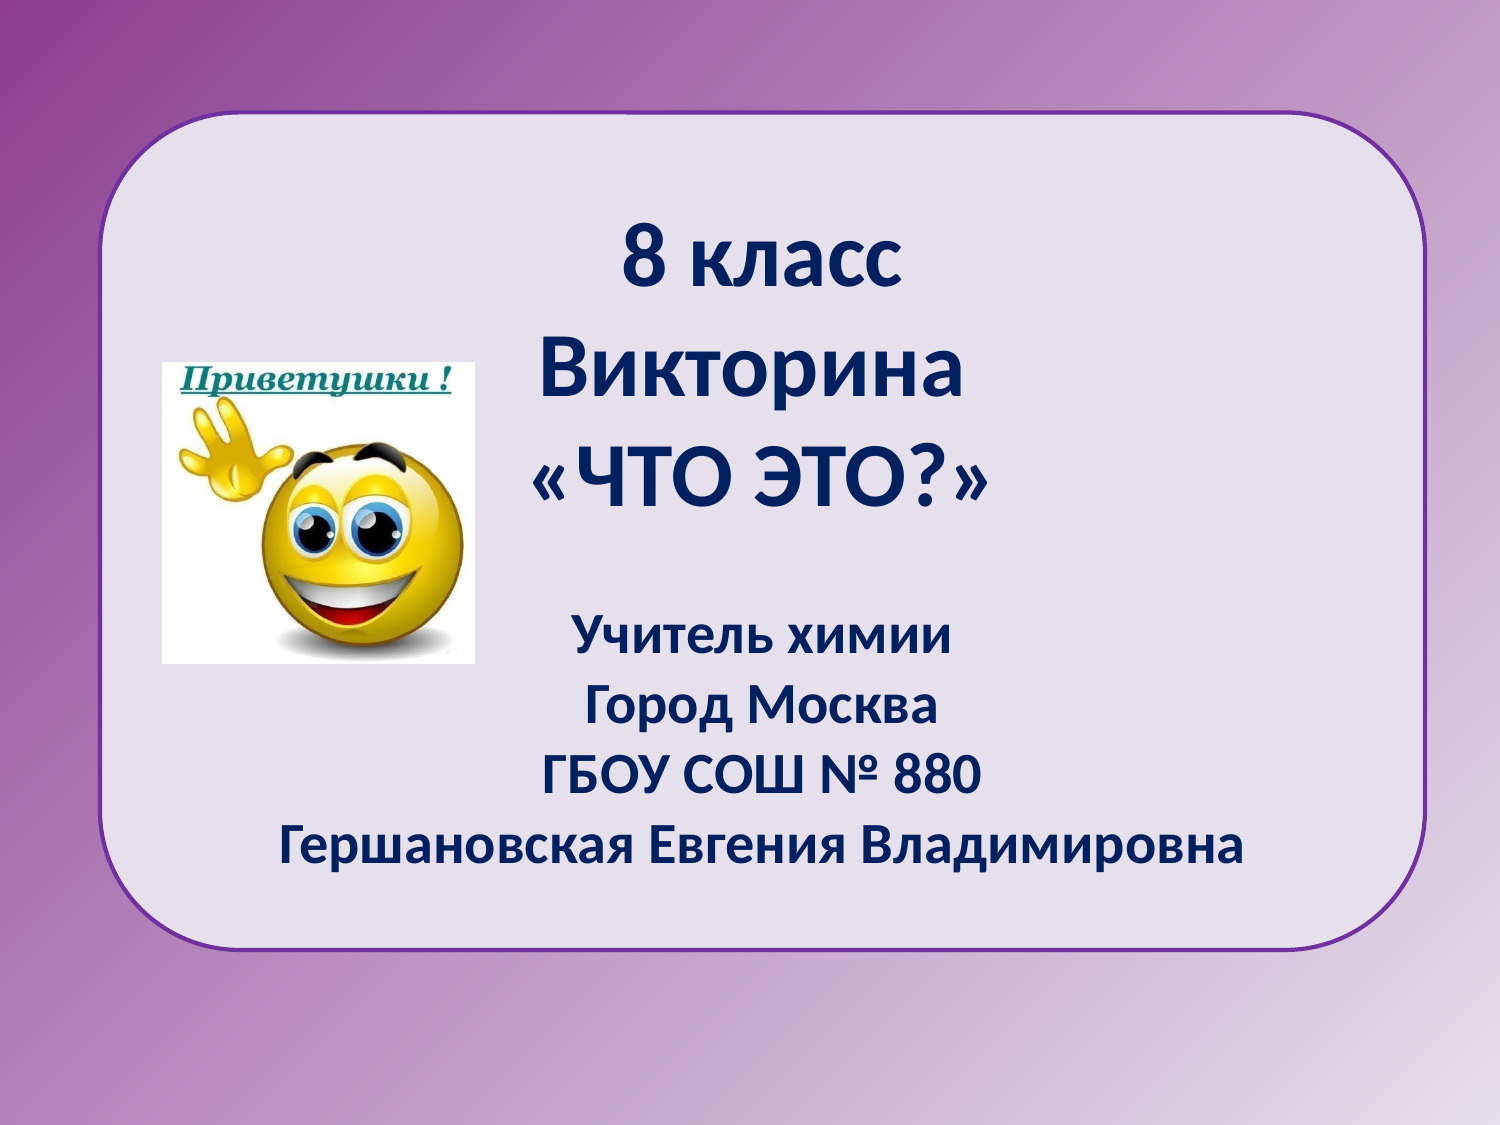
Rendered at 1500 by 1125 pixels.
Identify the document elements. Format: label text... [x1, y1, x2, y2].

picture [162, 362, 476, 665]
text_box [97, 110, 1428, 953]
text_box 8 класс Викторина «ЧТО ЭТО?» Учитель химии Город Москва ГБОУ СОШ № 880 Гершановская Евгения Владимировна [137, 187, 1388, 883]
